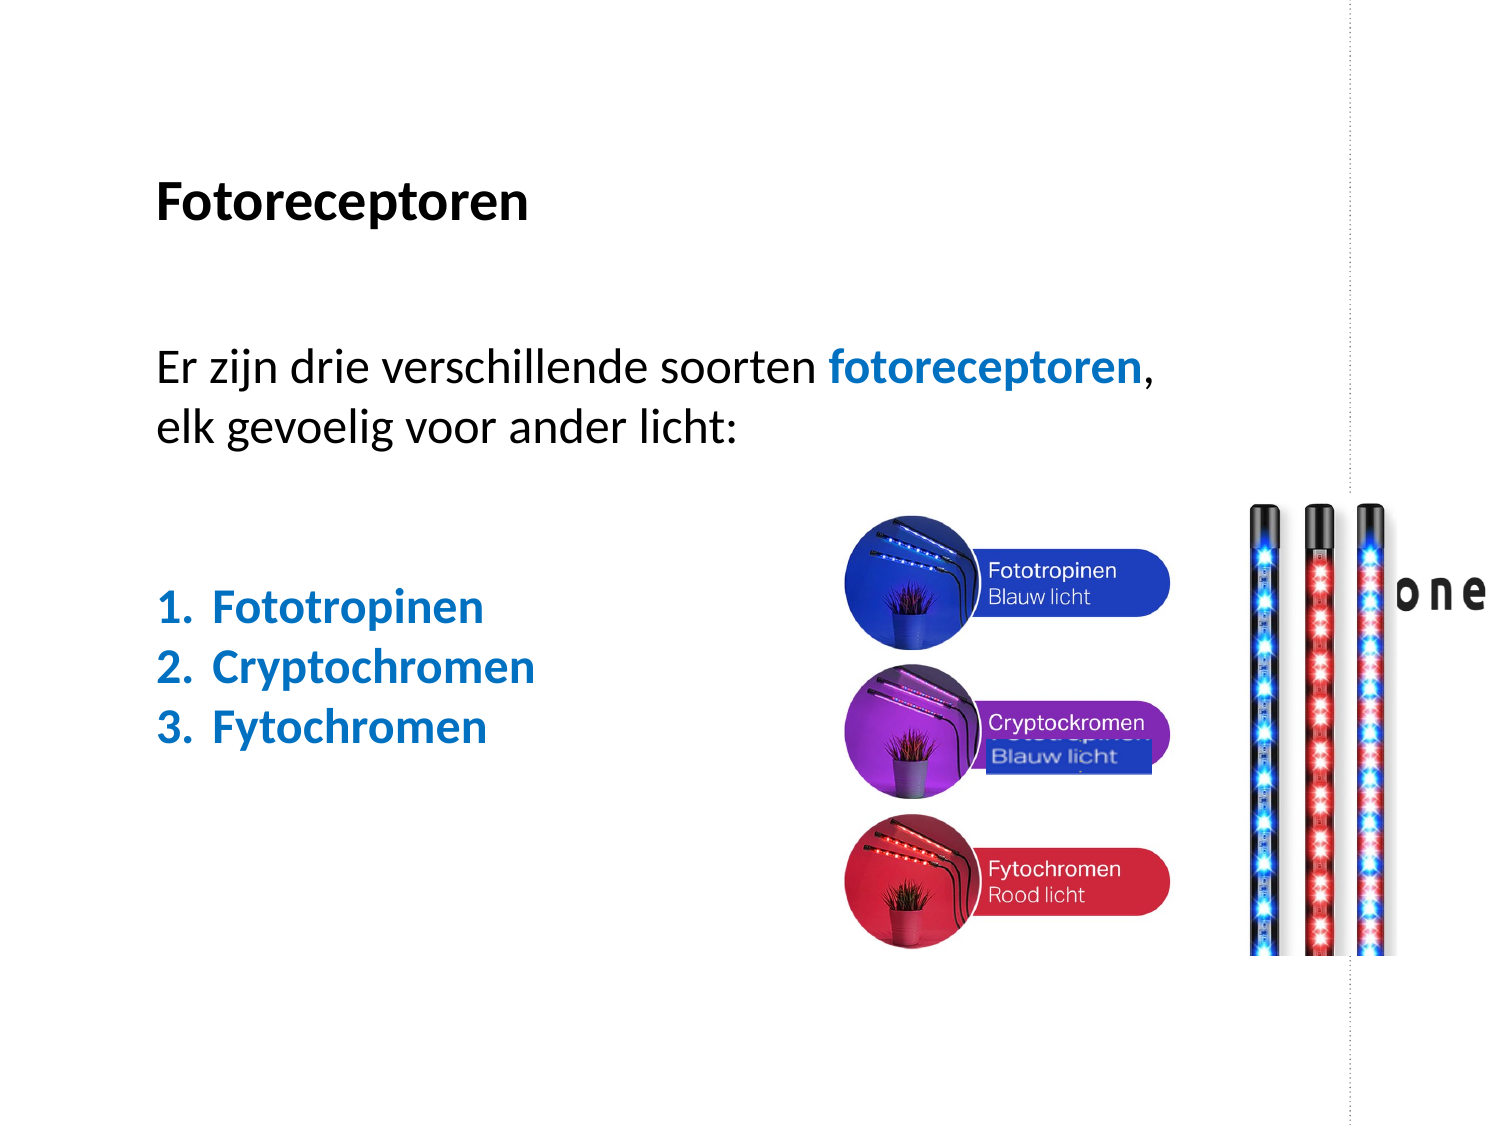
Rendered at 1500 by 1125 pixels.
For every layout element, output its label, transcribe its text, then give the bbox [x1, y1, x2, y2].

picture [823, 0, 1500, 1125]
text_box Fotoreceptoren [141, 155, 1084, 240]
text_box Er zijn drie verschillende soorten fotoreceptoren, elk gevoelig voor ander licht: Fototropinen Cryptochromen Fytochromen [141, 326, 1235, 951]
